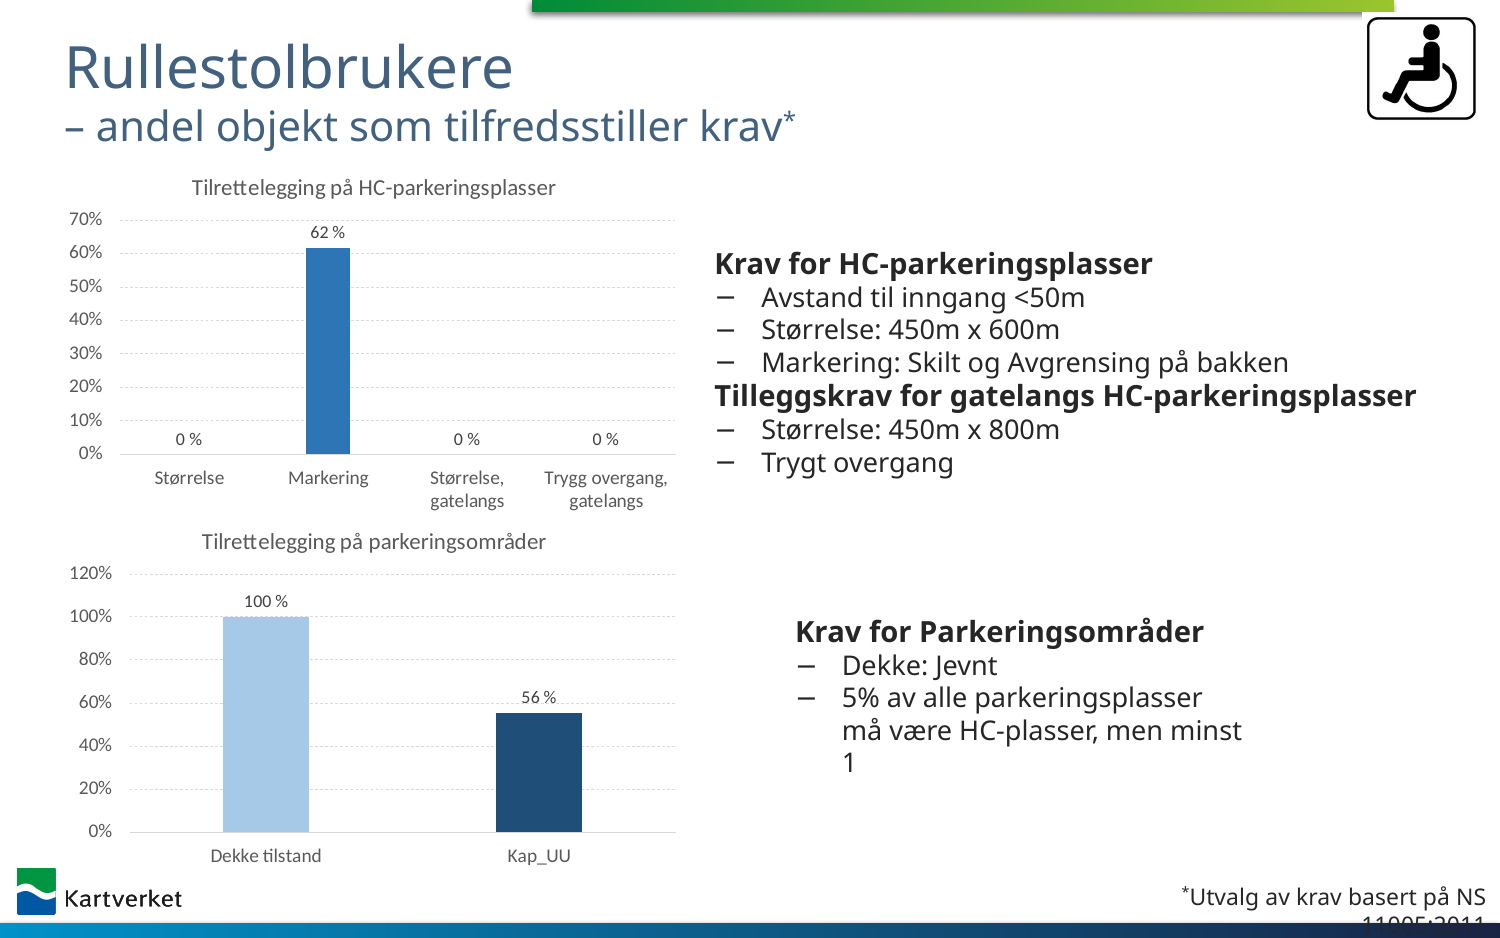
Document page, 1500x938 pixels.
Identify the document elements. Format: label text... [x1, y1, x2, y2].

text_box Krav for HC-parkeringsplasser Avstand til inngang <50m Størrelse: 450m x 600m Markering: Skilt og Avgrensing på bakken Tilleggskrav for gatelangs HC-parkeringsplasser Størrelse: 450m x 800m Trygt overgang [699, 237, 1433, 485]
text_box Rullestolbrukere – andel objekt som tilfredsstiller krav* [49, 25, 1431, 158]
picture [62, 520, 687, 874]
text_box Krav for Parkeringsområder Dekke: Jevnt 5% av alle parkeringsplasser må være HC-plasser, men minst 1 [780, 605, 1261, 786]
text_box *Utvalg av krav basert på NS 11005:2011 [1068, 873, 1500, 938]
picture [1362, 12, 1481, 126]
picture [62, 166, 687, 519]
